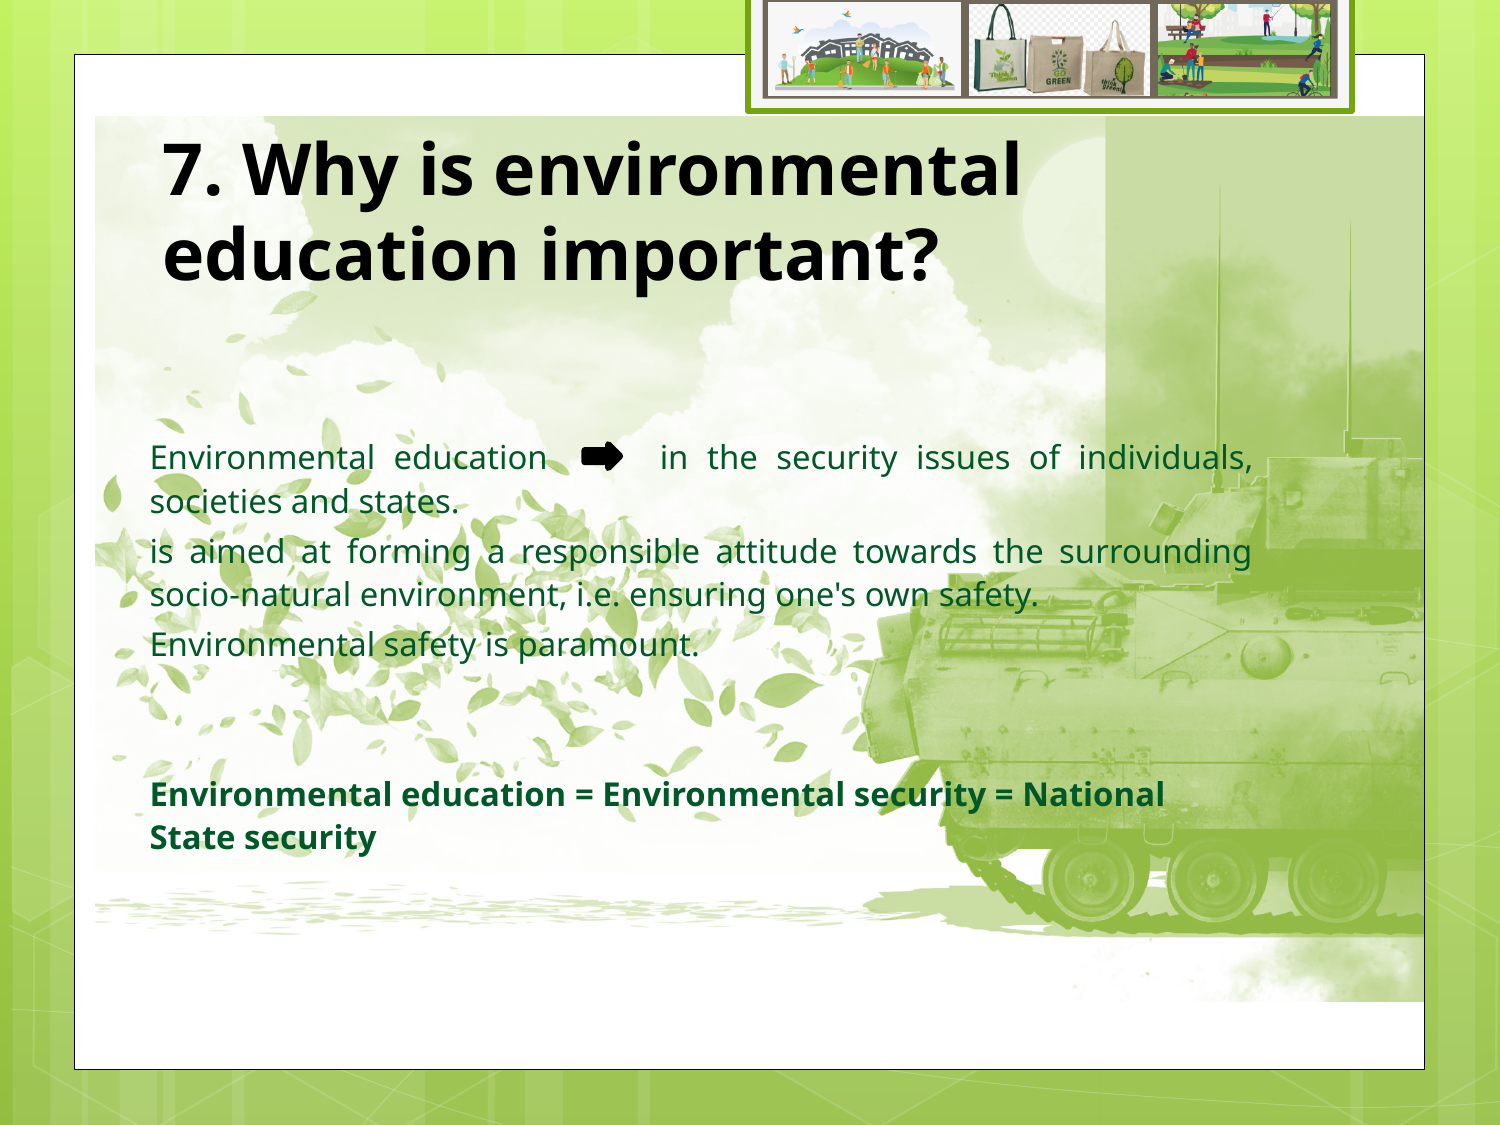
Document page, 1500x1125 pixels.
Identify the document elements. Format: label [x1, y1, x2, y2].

picture [97, 118, 1421, 999]
picture [969, 4, 1150, 96]
picture [1158, 4, 1331, 96]
picture [768, 2, 961, 96]
